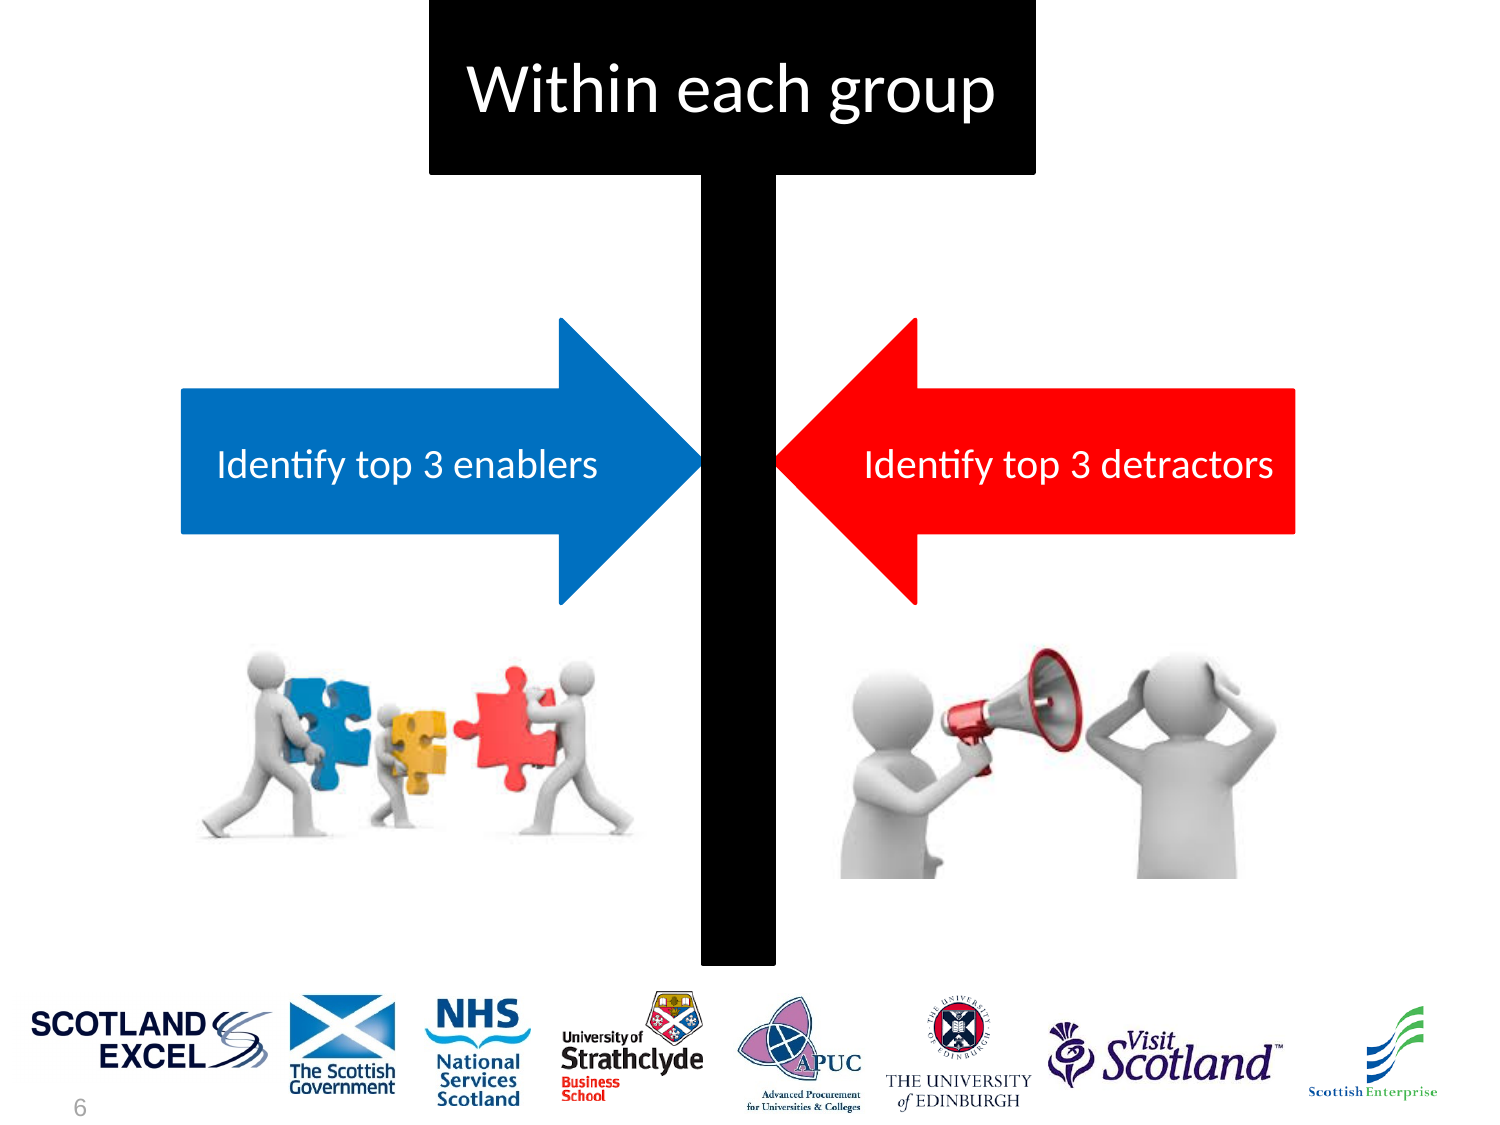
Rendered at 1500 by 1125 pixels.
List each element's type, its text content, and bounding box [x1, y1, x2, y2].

picture [819, 619, 1294, 880]
picture [880, 993, 1483, 1113]
text_box Identify top 3 detractors [776, 317, 1296, 606]
picture [424, 996, 531, 1106]
picture [733, 993, 867, 1118]
text_box [701, 175, 776, 966]
picture [12, 992, 396, 1094]
text_box Within each group [429, 0, 1036, 175]
picture [170, 619, 667, 869]
picture [561, 991, 703, 1101]
text_box Identify top 3 enablers [180, 317, 701, 606]
